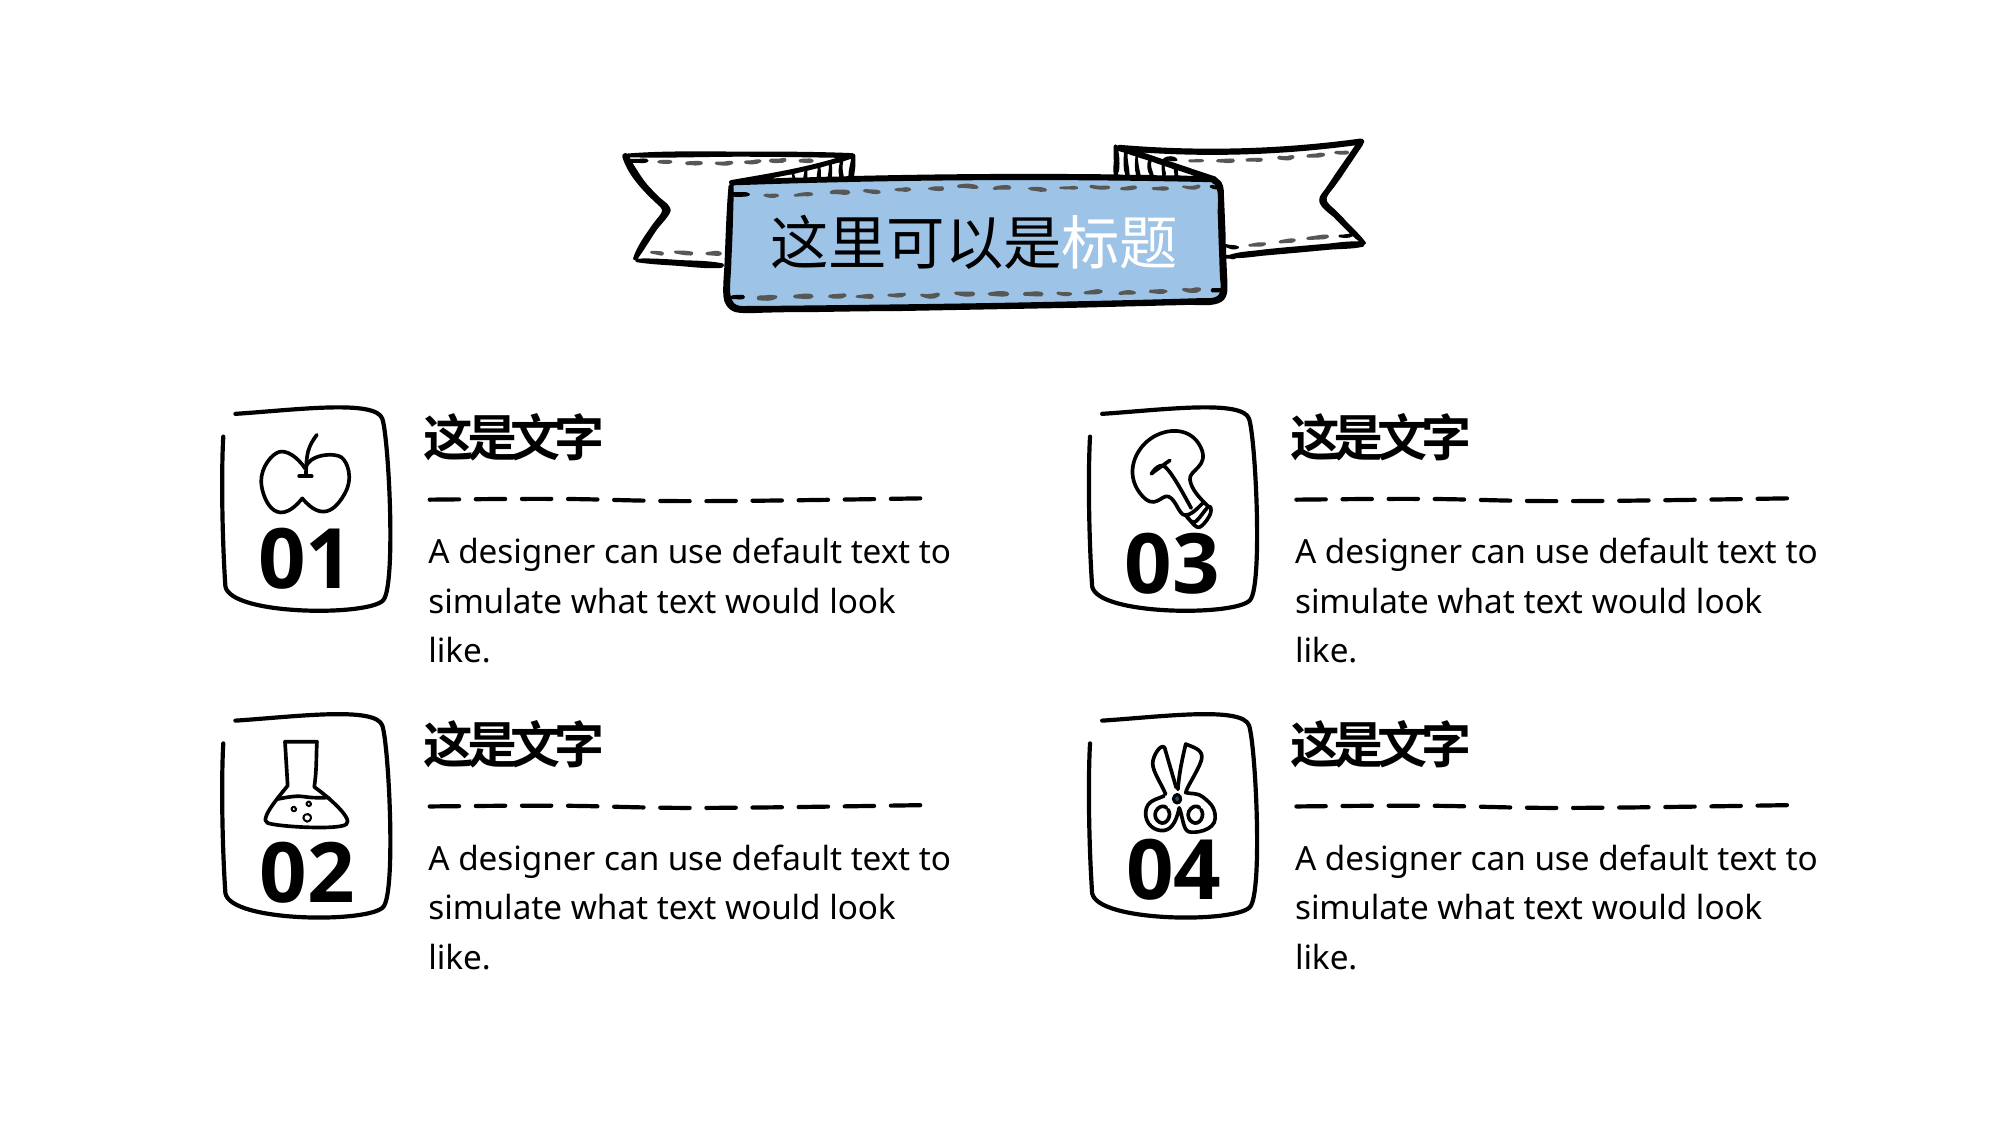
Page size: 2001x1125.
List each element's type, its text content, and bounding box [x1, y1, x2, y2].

text_box 02 [245, 811, 370, 926]
text_box [1295, 804, 1795, 809]
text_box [261, 434, 350, 513]
text_box 这是文字 [408, 399, 650, 475]
text_box 这是文字 [1275, 399, 1517, 475]
text_box 这是文字 [408, 706, 650, 781]
text_box [221, 406, 392, 608]
text_box 04 [1111, 809, 1236, 924]
text_box 这是文字 [1275, 706, 1517, 781]
text_box A designer can use default text to simulate what text would look like. [413, 512, 973, 677]
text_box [1136, 753, 1225, 823]
text_box [428, 497, 928, 503]
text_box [621, 138, 1367, 315]
text_box A designer can use default text to simulate what text would look like. [1280, 512, 1840, 677]
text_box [265, 741, 348, 828]
text_box 01 [243, 498, 368, 613]
text_box 03 [1110, 502, 1235, 618]
text_box [1087, 406, 1259, 608]
text_box [221, 713, 392, 914]
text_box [1137, 431, 1214, 533]
text_box A designer can use default text to simulate what text would look like. [413, 819, 973, 984]
text_box A designer can use default text to simulate what text would look like. [1280, 819, 1840, 984]
text_box [428, 804, 928, 809]
text_box [1087, 713, 1259, 915]
text_box [1295, 497, 1795, 503]
